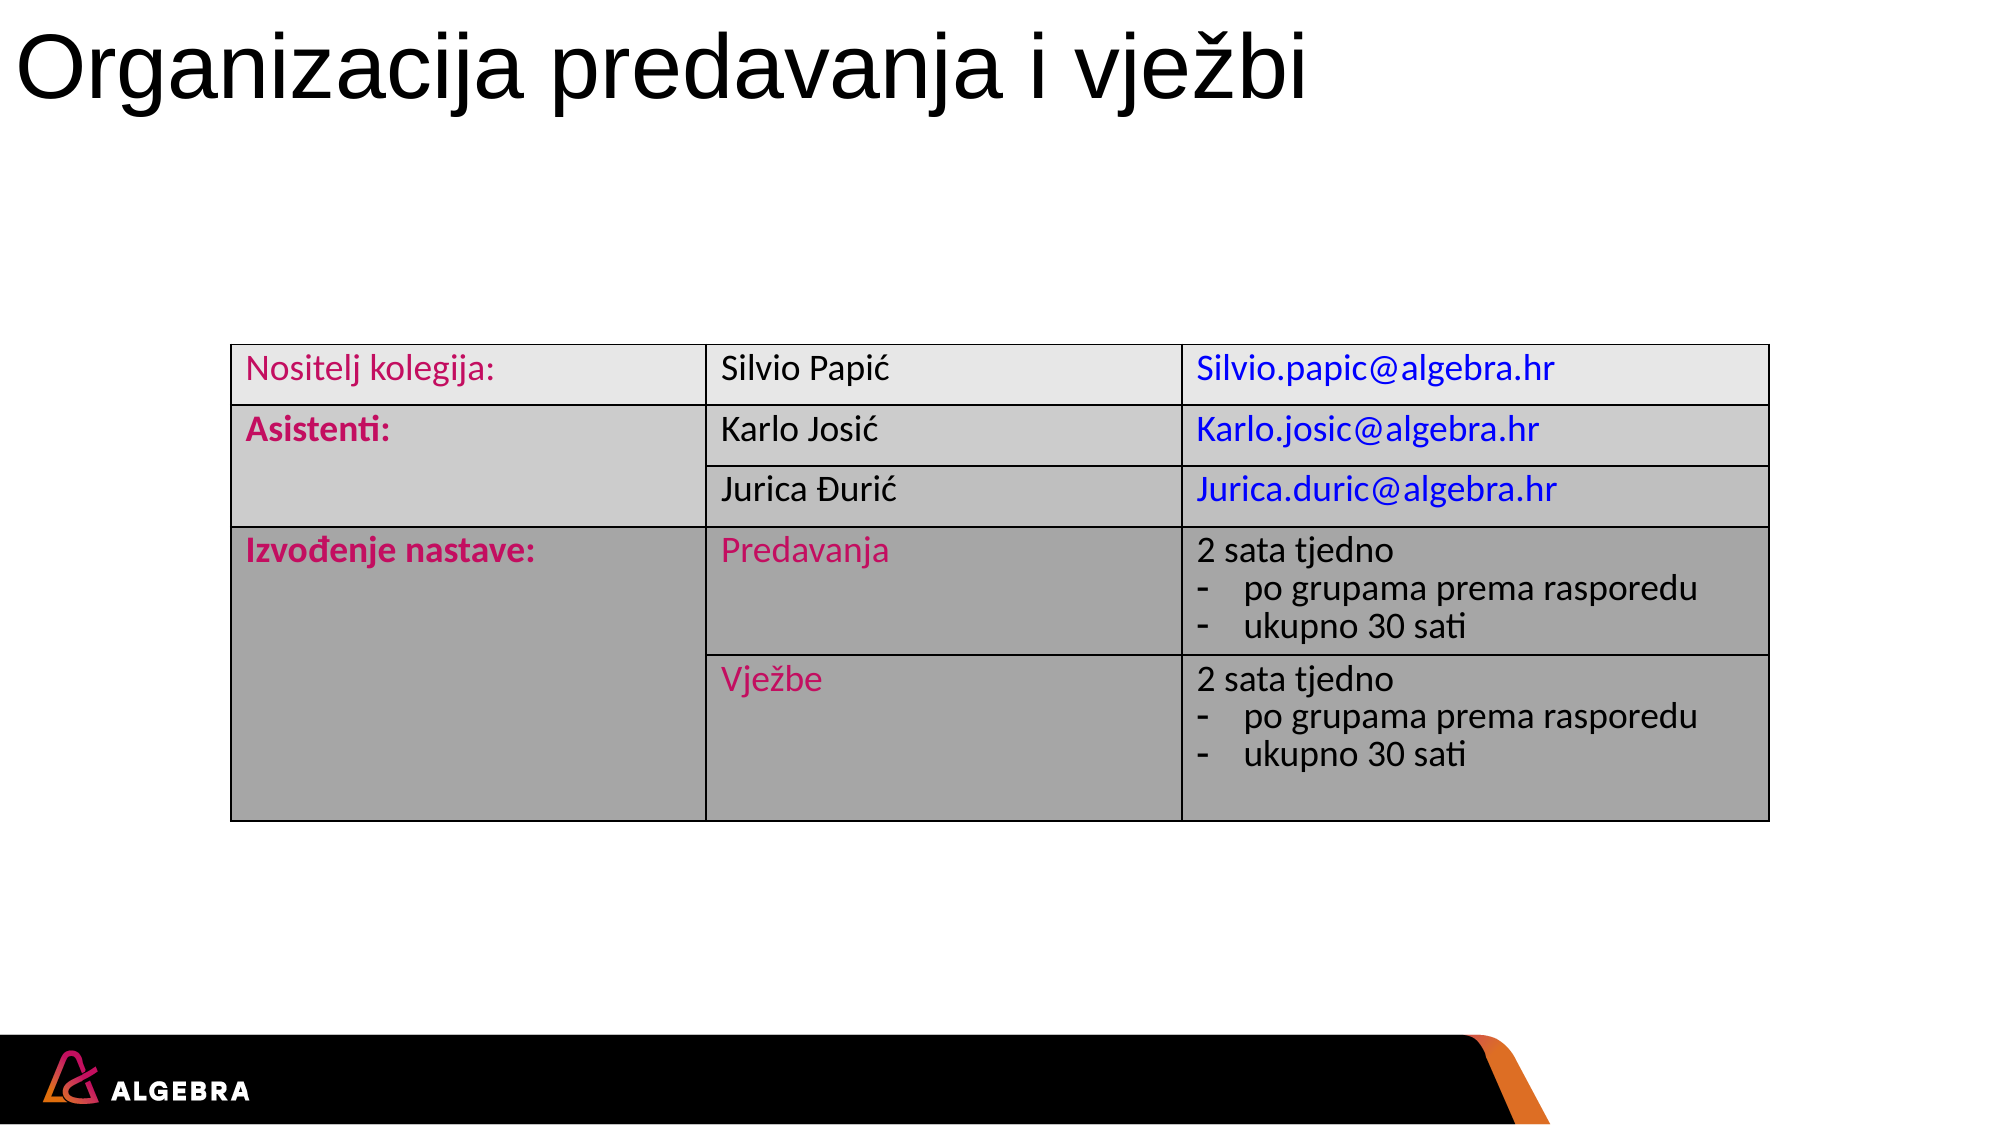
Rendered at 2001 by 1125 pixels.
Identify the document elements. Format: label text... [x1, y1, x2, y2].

table_cell Asistenti: [232, 406, 705, 526]
table_header Silvio.papic@algebra.hr [1183, 345, 1768, 404]
table_cell Karlo.josic@algebra.hr [1183, 406, 1768, 465]
title Organizacija predavanja i vježbi [0, 0, 1725, 140]
table_cell Jurica Đurić [707, 467, 1181, 526]
table_cell Predavanja [707, 528, 1181, 654]
table_header Nositelj kolegija: [232, 345, 705, 404]
table_cell 2 sata tjedno po grupama prema rasporedu ukupno 30 sati [1183, 656, 1768, 820]
table_cell 2 sata tjedno po grupama prema rasporedu ukupno 30 sati [1183, 528, 1768, 654]
table_cell Karlo Josić [707, 406, 1181, 465]
picture [0, 1034, 1733, 1125]
table_cell Jurica.duric@algebra.hr [1183, 467, 1768, 526]
table_cell Vježbe [707, 656, 1181, 820]
table_cell Izvođenje nastave: [232, 528, 705, 820]
table_header Silvio Papić [707, 345, 1181, 404]
